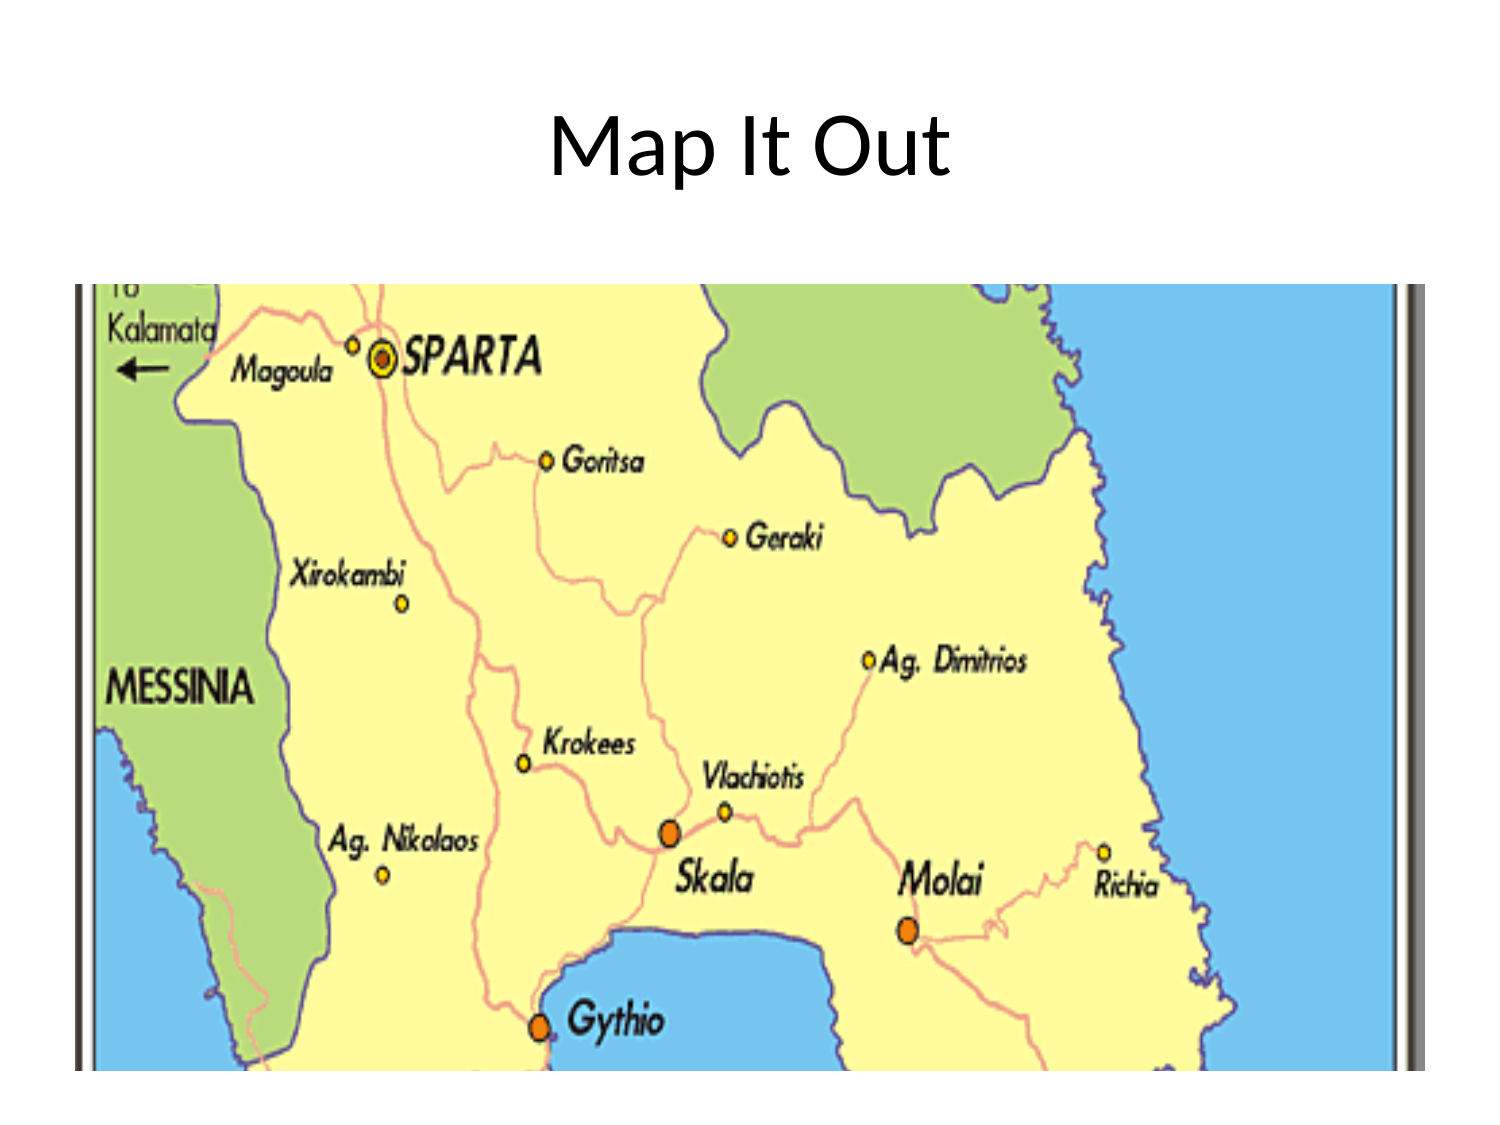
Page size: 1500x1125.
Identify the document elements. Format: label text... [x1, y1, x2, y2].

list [74, 283, 1426, 1071]
title Map It Out [75, 45, 1425, 233]
